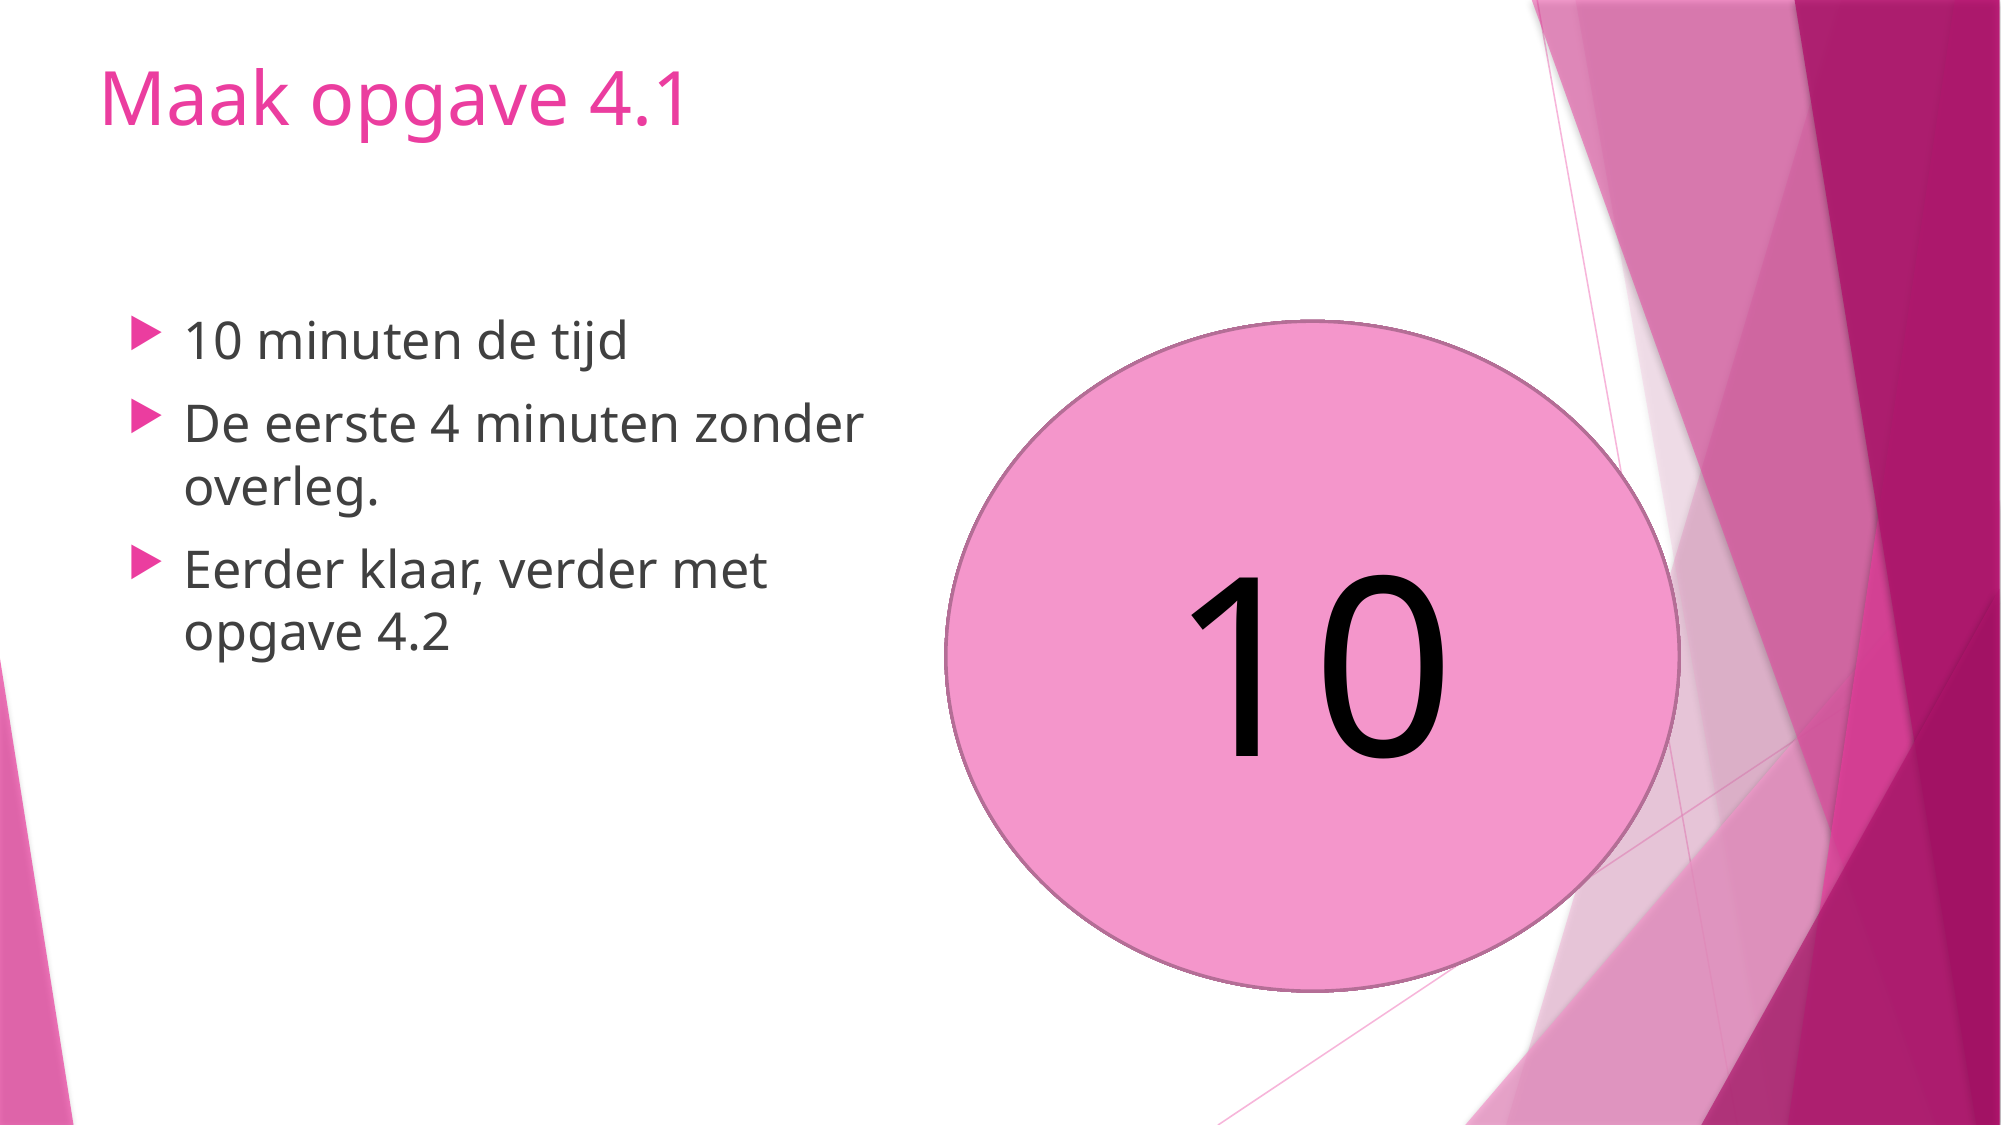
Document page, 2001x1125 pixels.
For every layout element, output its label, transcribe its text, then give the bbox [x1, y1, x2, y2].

text_box 10 [944, 319, 1681, 993]
list 10 minuten de tijd De eerste 4 minuten zonder overleg. Eerder klaar, verder met opgave 4.2 [112, 299, 896, 992]
title Maak opgave 4.1 [83, 42, 1494, 260]
